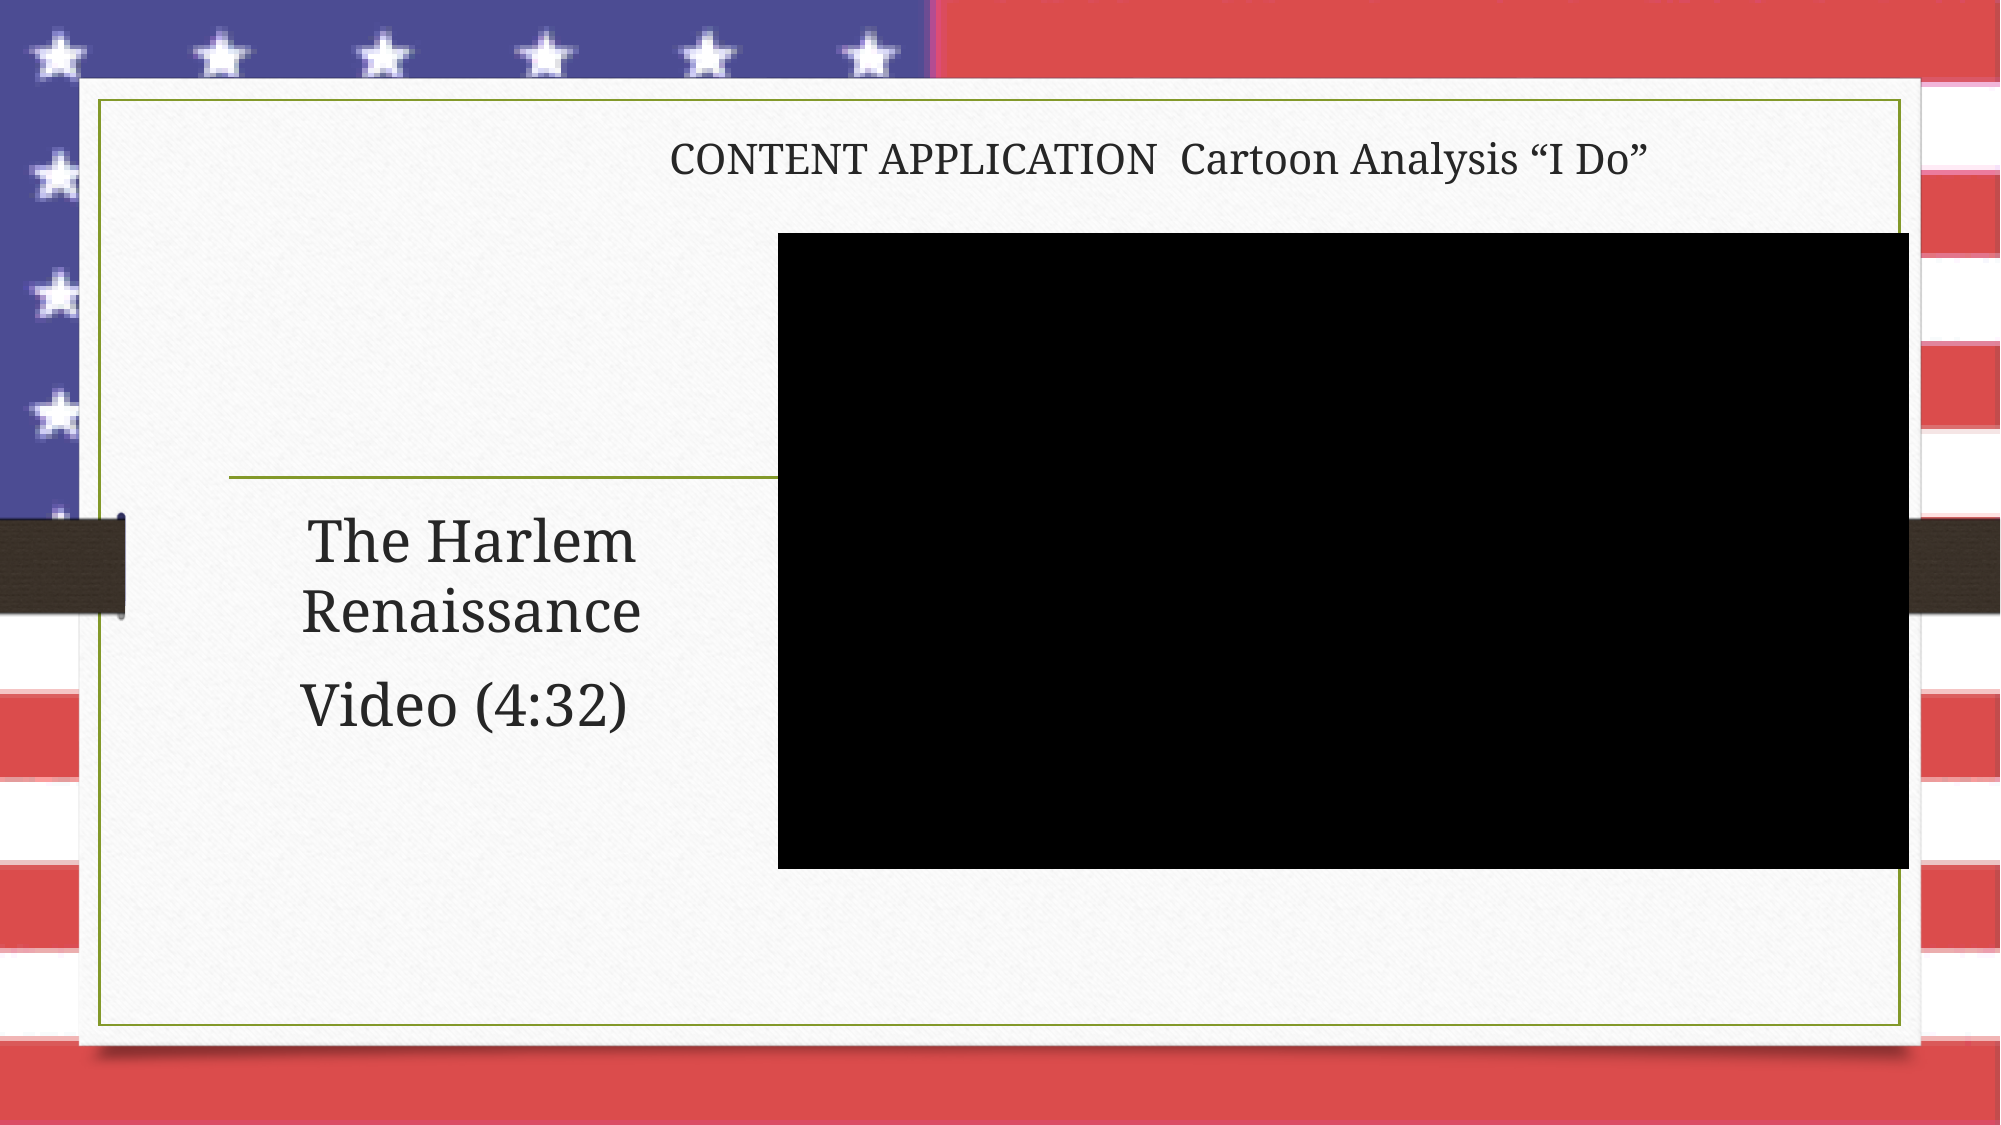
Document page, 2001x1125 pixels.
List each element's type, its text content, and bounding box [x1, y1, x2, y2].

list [777, 232, 1910, 870]
list The Harlem Renaissance Video (4:32) [167, 497, 778, 898]
title CONTENT APPLICATION Cartoon Analysis “I Do” [626, 89, 1692, 191]
picture [0, 0, 2001, 1125]
